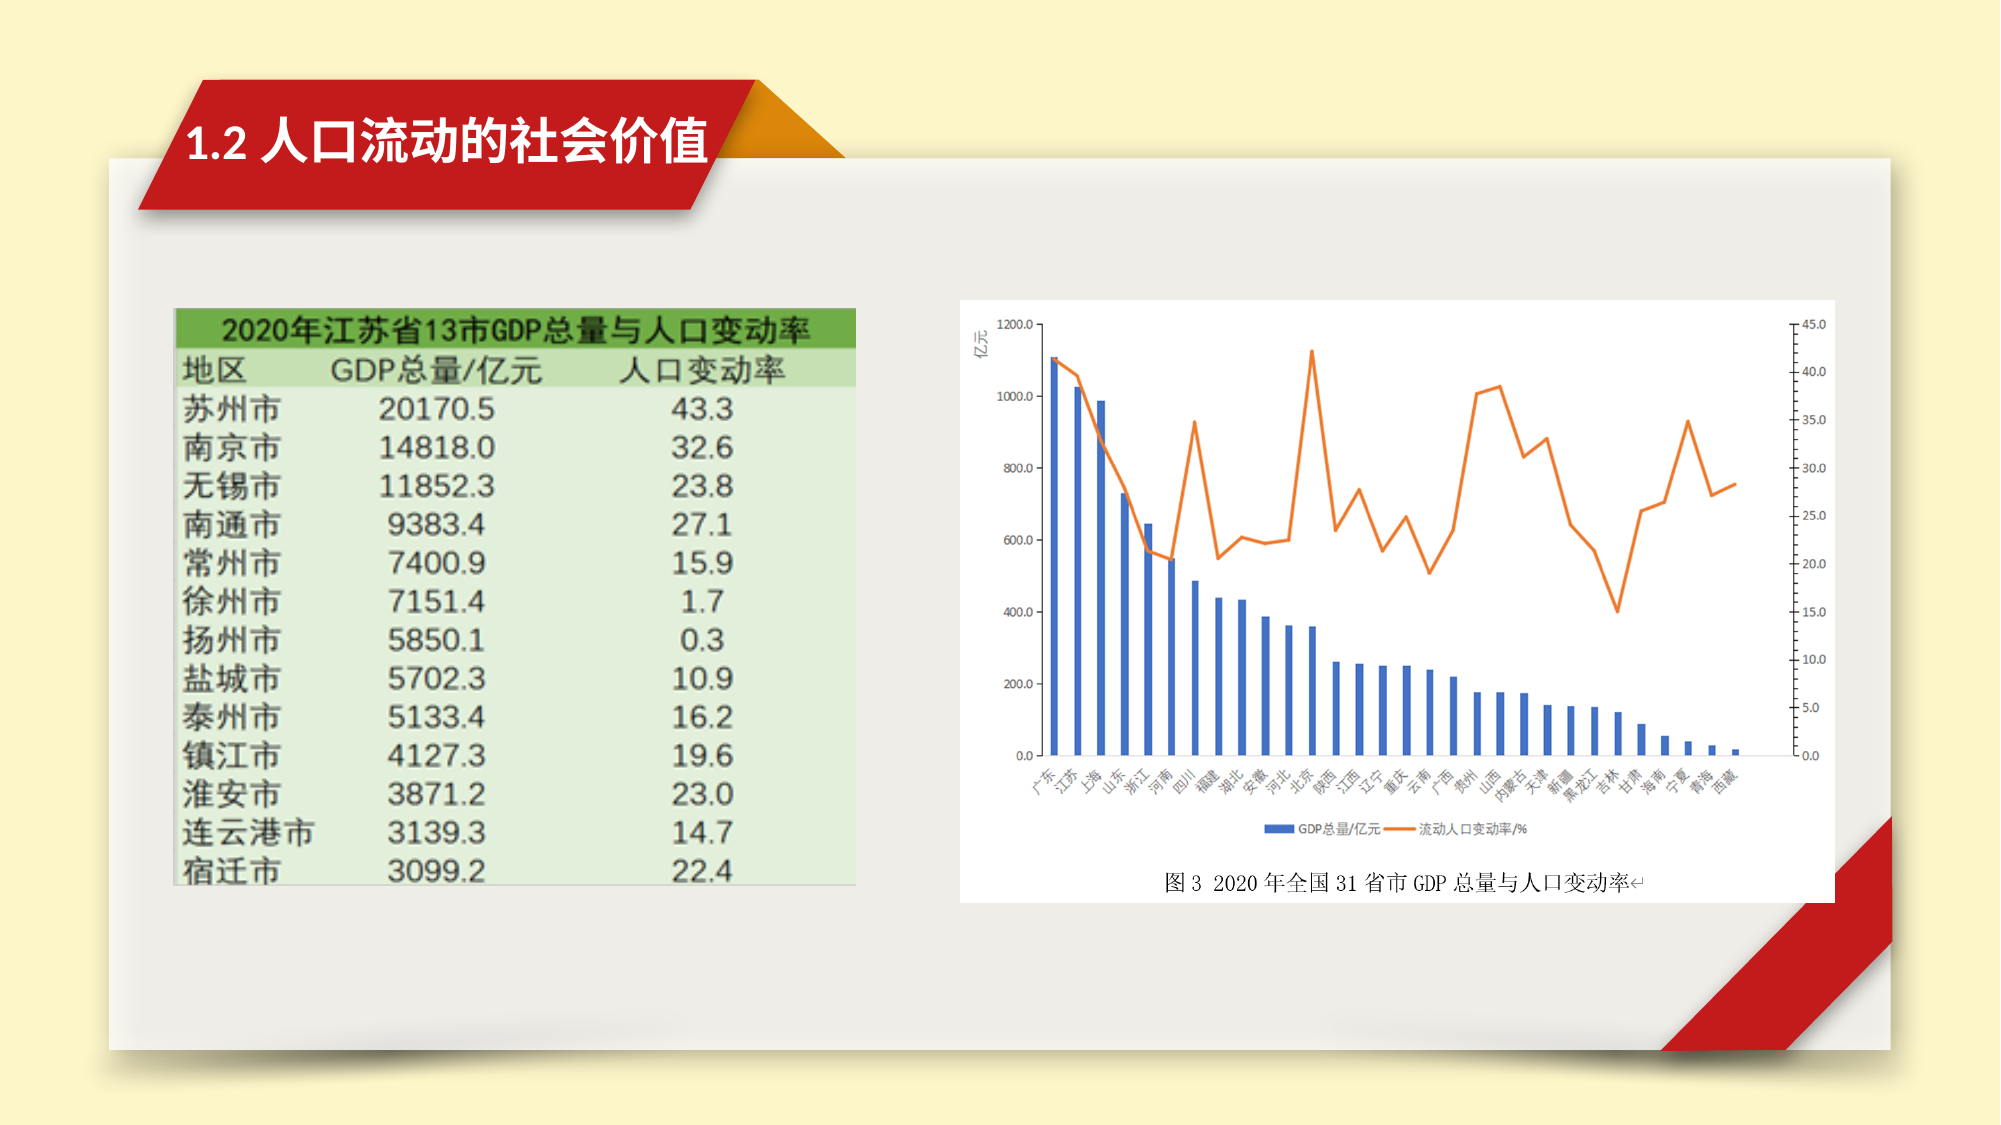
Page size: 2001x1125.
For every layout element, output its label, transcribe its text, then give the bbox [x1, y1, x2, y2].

text_box [1835, 747, 1890, 877]
picture [960, 300, 1835, 903]
text_box 1.2人口流动的社会价值 [169, 101, 725, 177]
picture [172, 308, 856, 888]
